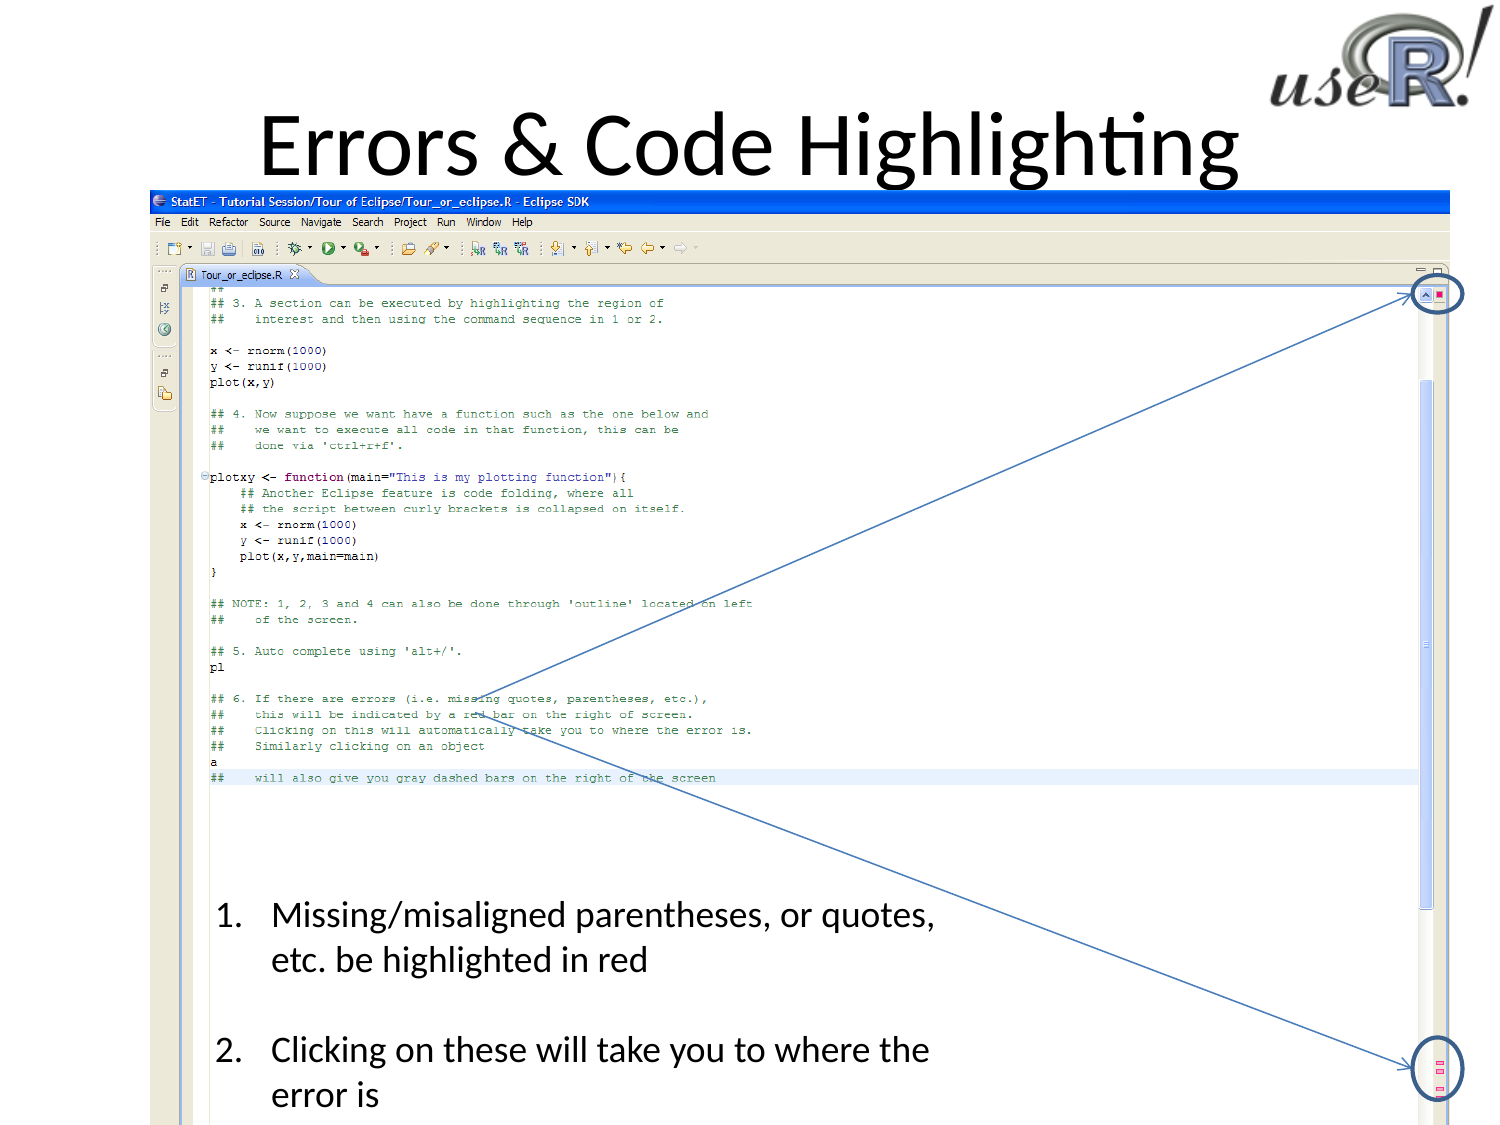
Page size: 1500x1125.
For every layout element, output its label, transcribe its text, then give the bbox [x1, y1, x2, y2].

picture [1265, 0, 1500, 113]
text_box [1455, 277, 1465, 310]
title Errors & Code Highlighting [75, 45, 1425, 233]
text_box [474, 293, 1413, 701]
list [149, 189, 1451, 1125]
text_box [1455, 1043, 1465, 1095]
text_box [474, 712, 1413, 1069]
